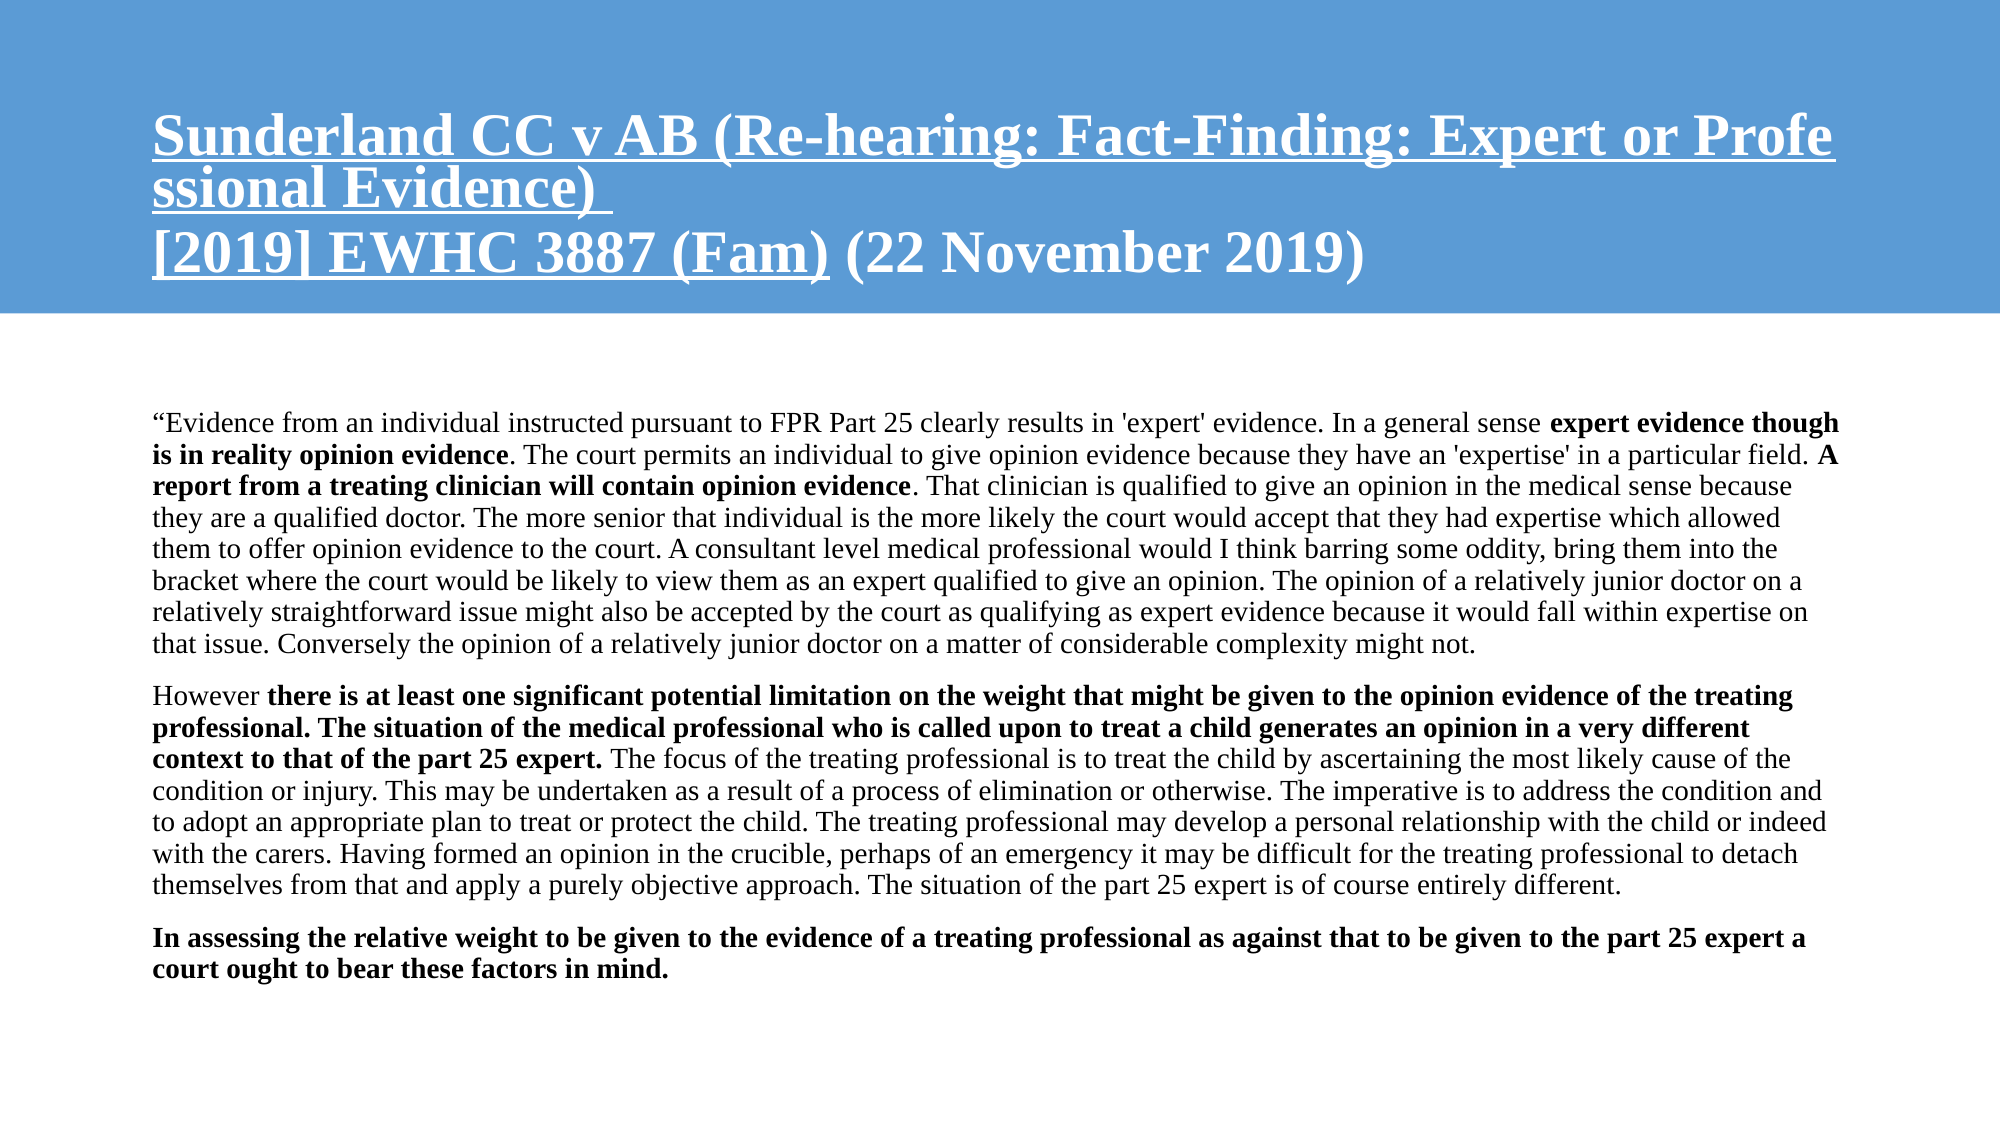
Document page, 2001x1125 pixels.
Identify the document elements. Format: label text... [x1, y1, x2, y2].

list “Evidence from an individual instructed pursuant to FPR Part 25 clearly results in 'expert' evidence. In a general sense expert evidence though is in reality opinion evidence. The court permits an individual to give opinion evidence because they have an 'expertise' in a particular field. A report from a treating clinician will contain opinion evidence. That clinician is qualified to give an opinion in the medical sense because they are a qualified doctor. The more senior that individual is the more likely the court would accept that they had expertise which allowed them to offer opinion evidence to the court. A consultant level medical professional would I think barring some oddity, bring them into the bracket where the court would be likely to view them as an expert qualified to give an opinion. The opinion of a relatively junior doctor on a relatively straightforward issue might also be accepted by the court as qualifying as expert evidence because it would fall within expertise on that issue. Conversely the opinion of a relatively junior doctor on a matter of considerable complexity might not. However there is at least one significant potential limitation on the weight that might be given to the opinion evidence of the treating professional. The situation of the medical professional who is called upon to treat a child generates an opinion in a very different context to that of the part 25 expert. The focus of the treating professional is to treat the child by ascertaining the most likely cause of the condition or injury. This may be undertaken as a result of a process of elimination or otherwise. The imperative is to address the condition and to adopt an appropriate plan to treat or protect the child. The treating professional may develop a personal relationship with the child or indeed with the carers. Having formed an opinion in the crucible, perhaps of an emergency it may be difficult for the treating professional to detach themselves from that and apply a purely objective approach. The situation of the part 25 expert is of course entirely different. In assessing the relative weight to be given to the evidence of a treating professional as against that to be given to the part 25 expert a court ought to bear these factors in mind. [137, 399, 1863, 1014]
text_box [0, 0, 2000, 314]
title Sunderland CC v AB (Re-hearing: Fact-Finding: Expert or Professional Evidence) [2019] EWHC 3887 (Fam) (22 November 2019) [137, 59, 1863, 278]
